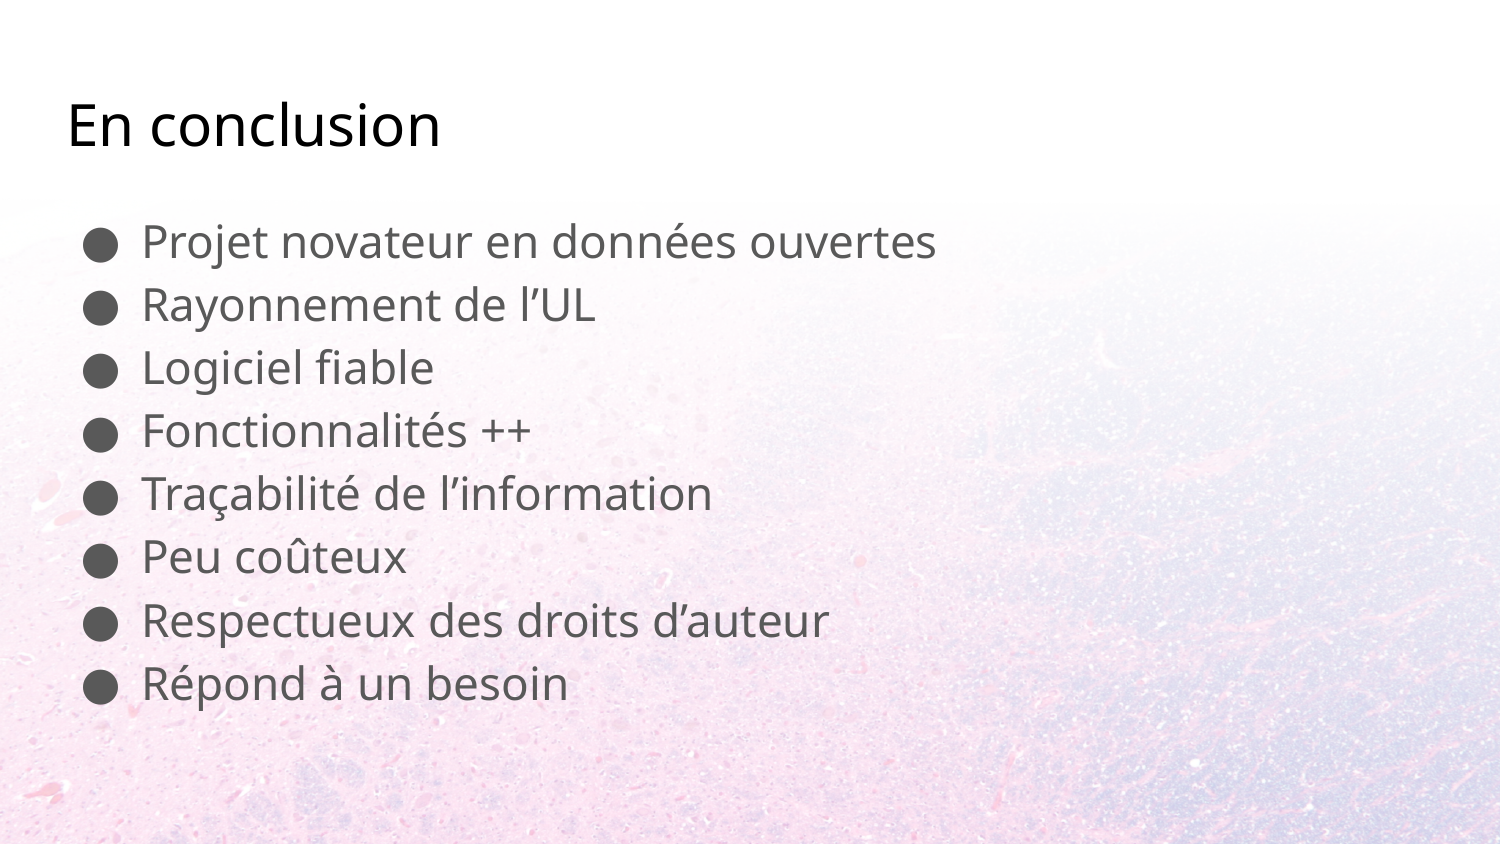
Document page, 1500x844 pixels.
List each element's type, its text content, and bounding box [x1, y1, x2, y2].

title En conclusion [51, 72, 1449, 167]
picture [0, 0, 1500, 844]
list Projet novateur en données ouvertes Rayonnement de l’UL Logiciel fiable Fonctionnalités ++ Traçabilité de l’information Peu coûteux Respectueux des droits d’auteur Répond à un besoin [51, 189, 1449, 750]
